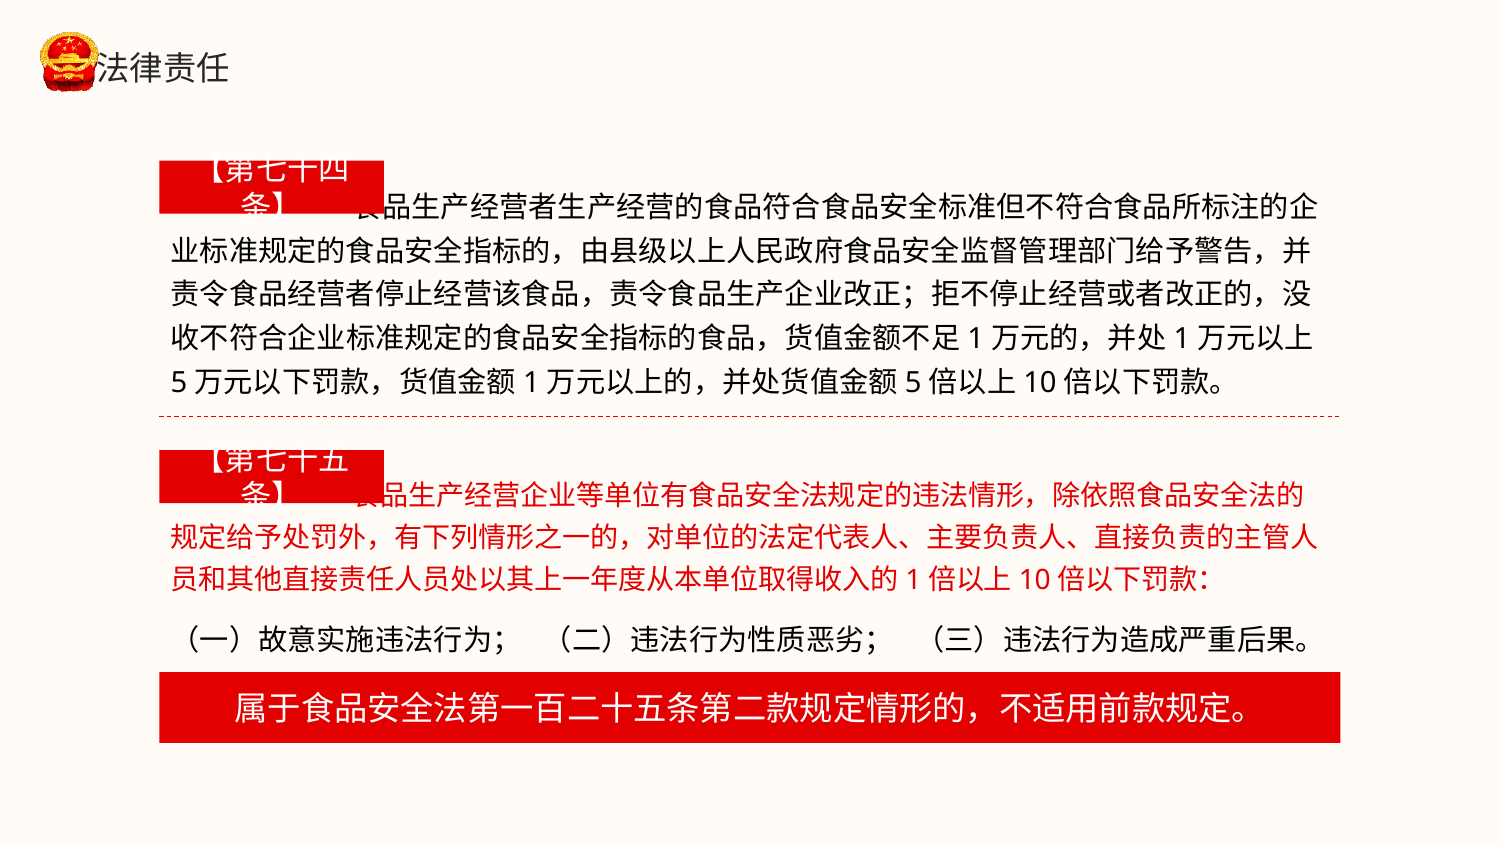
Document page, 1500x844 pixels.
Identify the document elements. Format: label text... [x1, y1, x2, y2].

text_box 法律责任 [81, 37, 588, 98]
text_box （三）违法行为造成严重后果。 [946, 607, 1318, 663]
picture [31, 21, 104, 97]
text_box 【第七十四条】 [158, 159, 385, 215]
text_box （二）违法行为性质恶劣； [531, 607, 946, 663]
text_box （一）故意实施违法行为； [159, 607, 531, 663]
text_box 属于食品安全法第一百二十五条第二款规定情形的，不适用前款规定。 [158, 671, 1342, 744]
text_box 【第七十五条】 [158, 449, 385, 504]
text_box 食品生产经营企业等单位有食品安全法规定的违法情形，除依照食品安全法的规定给予处罚外，有下列情形之一的，对单位的法定代表人、主要负责人、直接负责的主管人员和其他直接责任人员处以其上一年度从本单位取得收入的1倍以上10倍以下罚款： [159, 463, 1341, 601]
text_box 食品生产经营者生产经营的食品符合食品安全标准但不符合食品所标注的企业标准规定的食品安全指标的，由县级以上人民政府食品安全监督管理部门给予警告，并责令食品经营者停止经营该食品，责令食品生产企业改正；拒不停止经营或者改正的，没收不符合企业标准规定的食品安全指标的食品，货值金额不足1万元的，并处1万元以上5万元以下罚款，货值金额1万元以上的，并处货值金额5倍以上10倍以下罚款。 [159, 173, 1341, 404]
